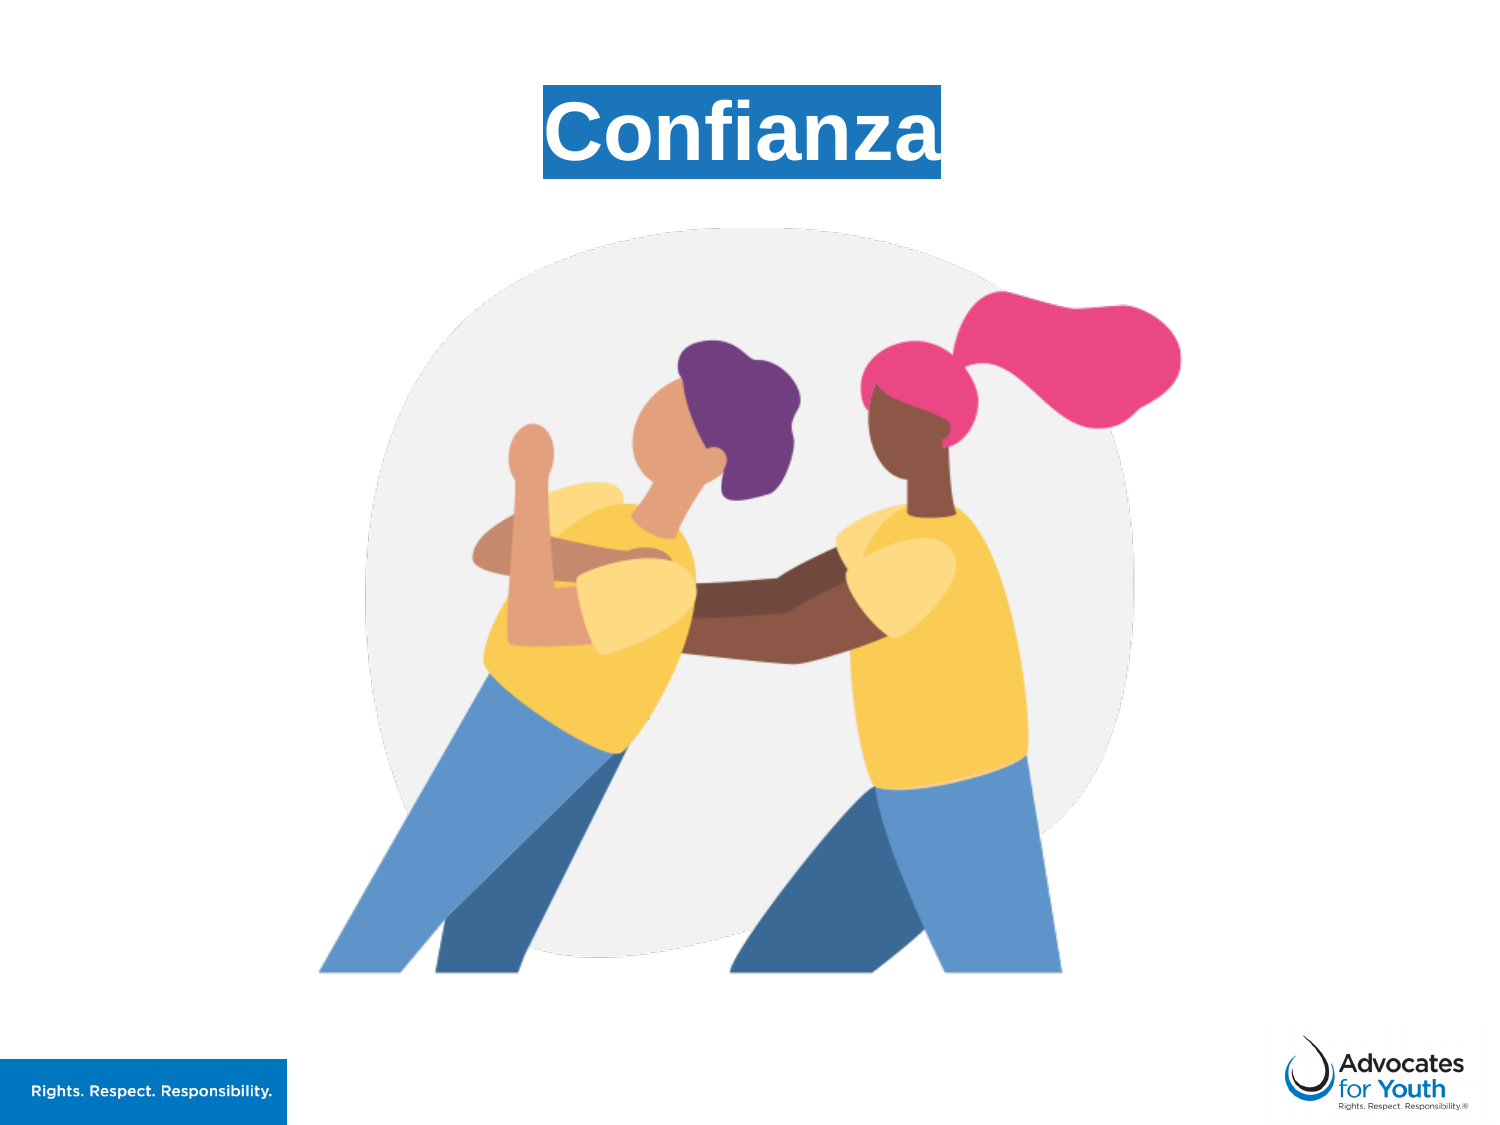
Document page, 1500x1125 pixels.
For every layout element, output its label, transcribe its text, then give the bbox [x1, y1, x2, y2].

title Confianza [104, 40, 1380, 228]
picture [1266, 1024, 1492, 1125]
picture [0, 1059, 287, 1125]
picture [317, 227, 1182, 974]
